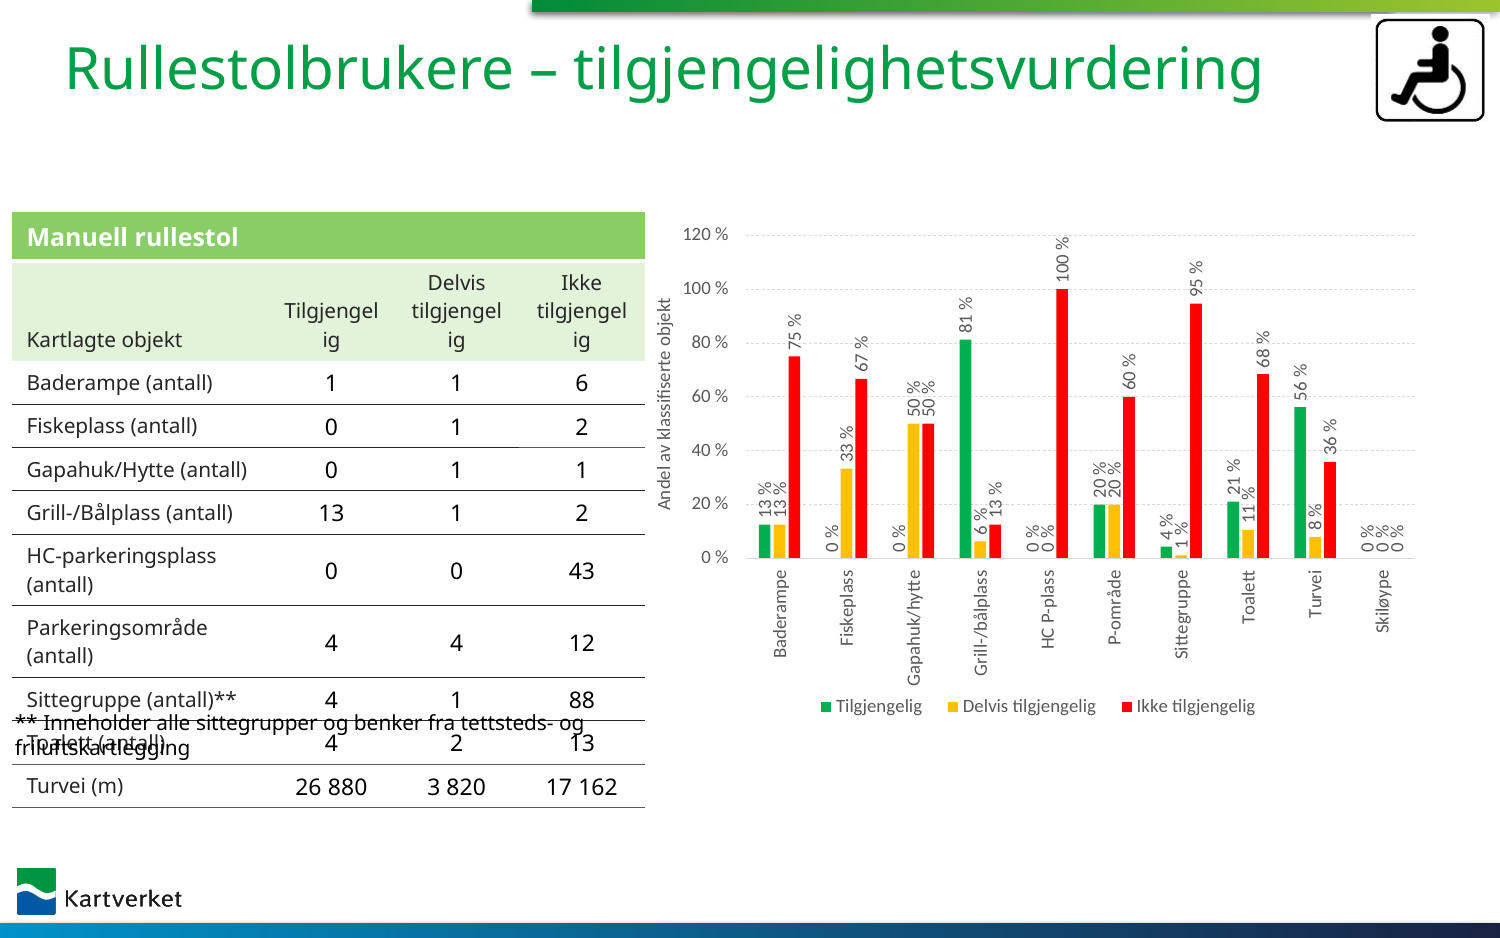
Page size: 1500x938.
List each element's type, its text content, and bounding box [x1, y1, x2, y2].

table_cell Sittegruppe (antall)** [12, 678, 269, 702]
table_cell 0 [269, 448, 394, 490]
table_cell 1 [394, 405, 519, 447]
table_cell 3 820 [394, 768, 519, 807]
table_cell 1 [394, 491, 519, 534]
table_cell 2 [519, 405, 638, 447]
table_cell 2 [519, 491, 638, 534]
table_cell 1 [394, 361, 519, 404]
table_cell Grill-/Bålplass (antall) [12, 491, 269, 534]
table_header Manuell rullestol [12, 212, 645, 259]
table_cell 4 [394, 606, 519, 677]
text_box ** Inneholder alle sittegrupper og benker fra tettsteds- og friluftskartlegging [0, 702, 745, 768]
table_cell 43 [519, 535, 638, 605]
table_cell Delvis tilgjengelig [394, 263, 519, 361]
table_cell 13 [269, 491, 394, 534]
table_cell Ikke tilgjengelig [519, 263, 638, 361]
table_cell 4 [269, 678, 394, 702]
table_cell 1 [394, 448, 519, 490]
table_cell 0 [394, 535, 519, 605]
text_box Rullestolbrukere – tilgjengelighetsvurdering [49, 12, 1372, 109]
table_cell 0 [269, 405, 394, 447]
table_cell 26 880 [269, 768, 394, 807]
table_cell Gapahuk/Hytte (antall) [12, 448, 269, 490]
table_cell 12 [519, 606, 638, 677]
table_cell Baderampe (antall) [12, 361, 269, 404]
table_cell 17 162 [519, 768, 645, 807]
picture [643, 218, 1427, 728]
table_cell Tilgjengelig [269, 263, 394, 361]
table_cell 0 [269, 535, 394, 605]
table_cell HC-parkeringsplass (antall) [12, 535, 269, 605]
table_cell 1 [394, 678, 519, 702]
table_cell 4 [269, 606, 394, 677]
table_cell Turvei (m) [12, 768, 269, 807]
table_cell Parkeringsområde (antall) [12, 606, 269, 677]
table_cell Fiskeplass (antall) [12, 405, 269, 447]
picture [1371, 13, 1491, 127]
table_cell Kartlagte objekt [12, 263, 269, 361]
table_cell 1 [519, 448, 638, 490]
table_cell 1 [269, 361, 394, 404]
table_cell 6 [519, 361, 638, 404]
table_cell 88 [519, 678, 638, 702]
